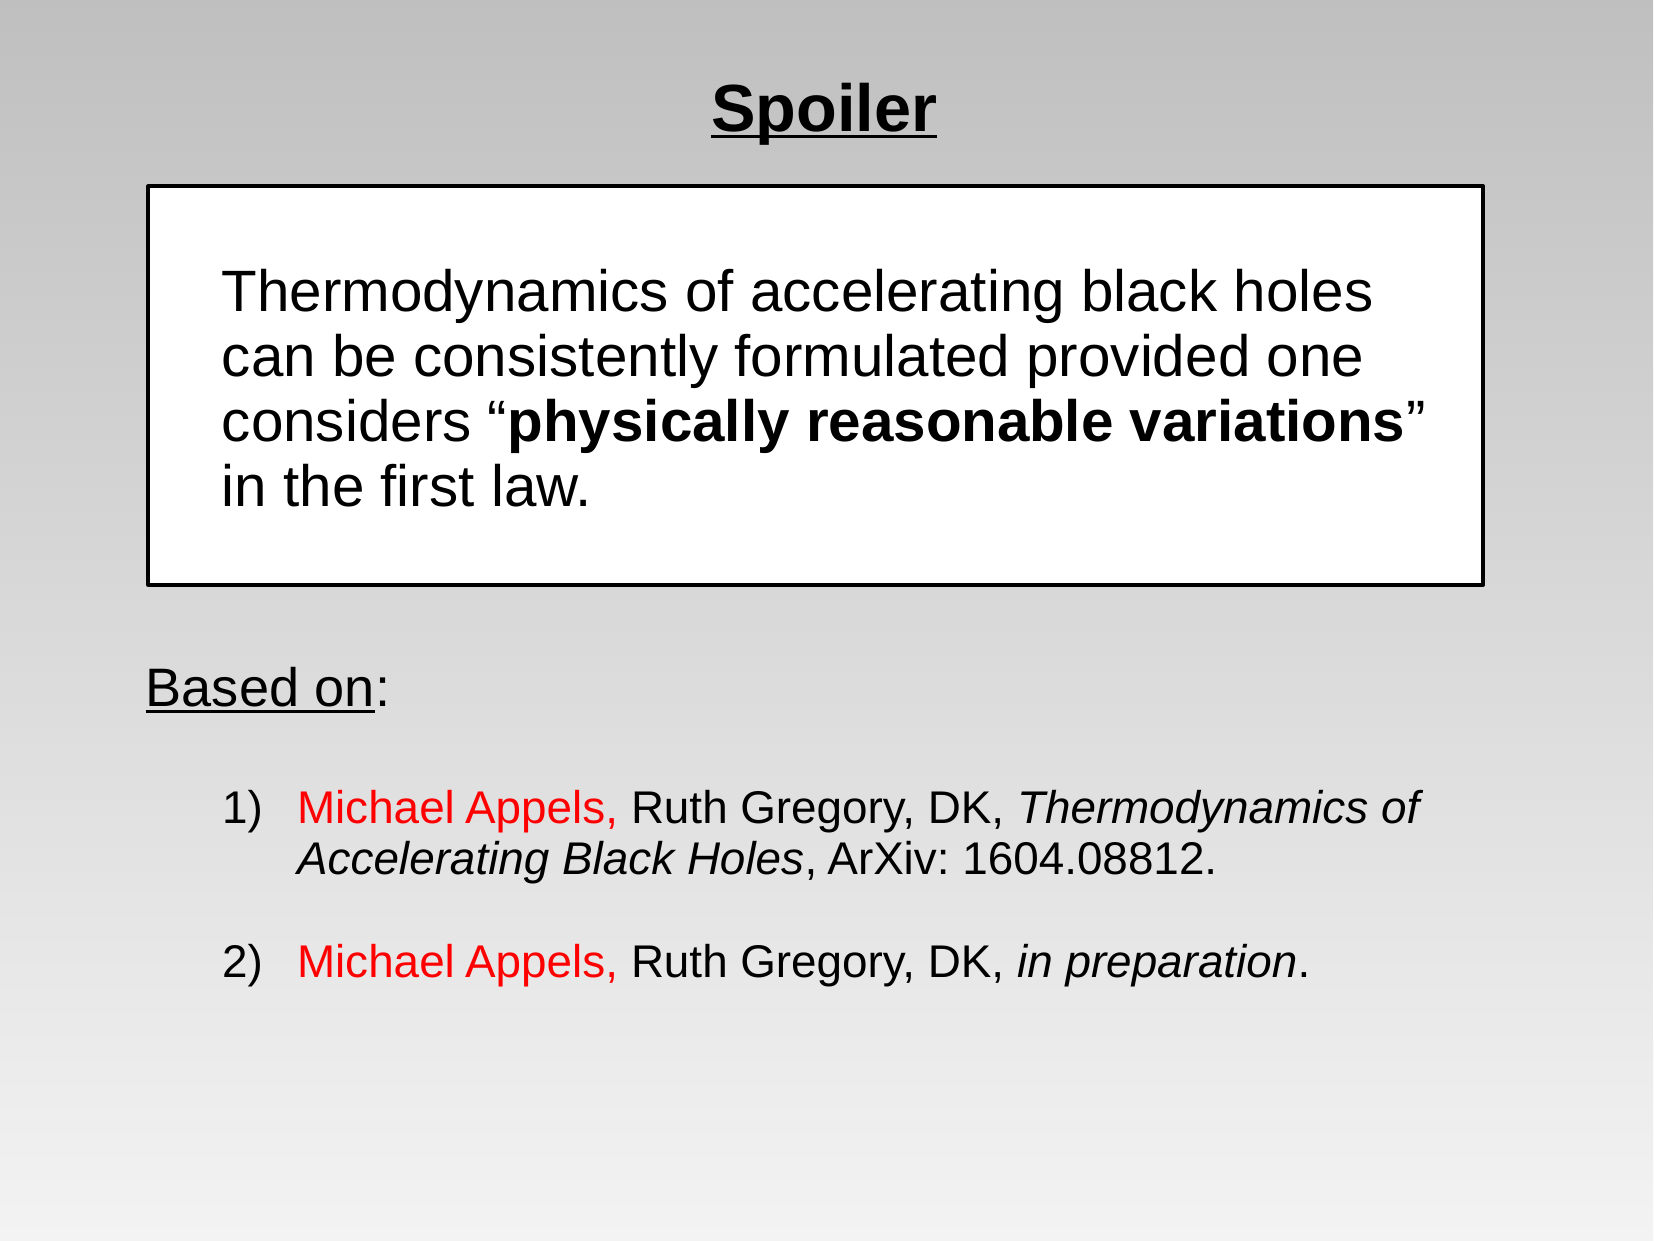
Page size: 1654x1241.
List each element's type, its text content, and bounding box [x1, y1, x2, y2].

text_box Based on: [130, 651, 406, 727]
text_box Spoiler [696, 64, 1654, 166]
text_box Michael Appels, Ruth Gregory, DK, Thermodynamics of Accelerating Black Holes, ArXiv: 1604.08812. Michael Appels, Ruth Gregory, DK, in preparation. [207, 775, 1566, 1046]
text_box [146, 184, 1485, 587]
text_box Thermodynamics of accelerating black holes can be consistently formulated provided one considers “physically reasonable variations” in the first law. [207, 252, 1479, 528]
